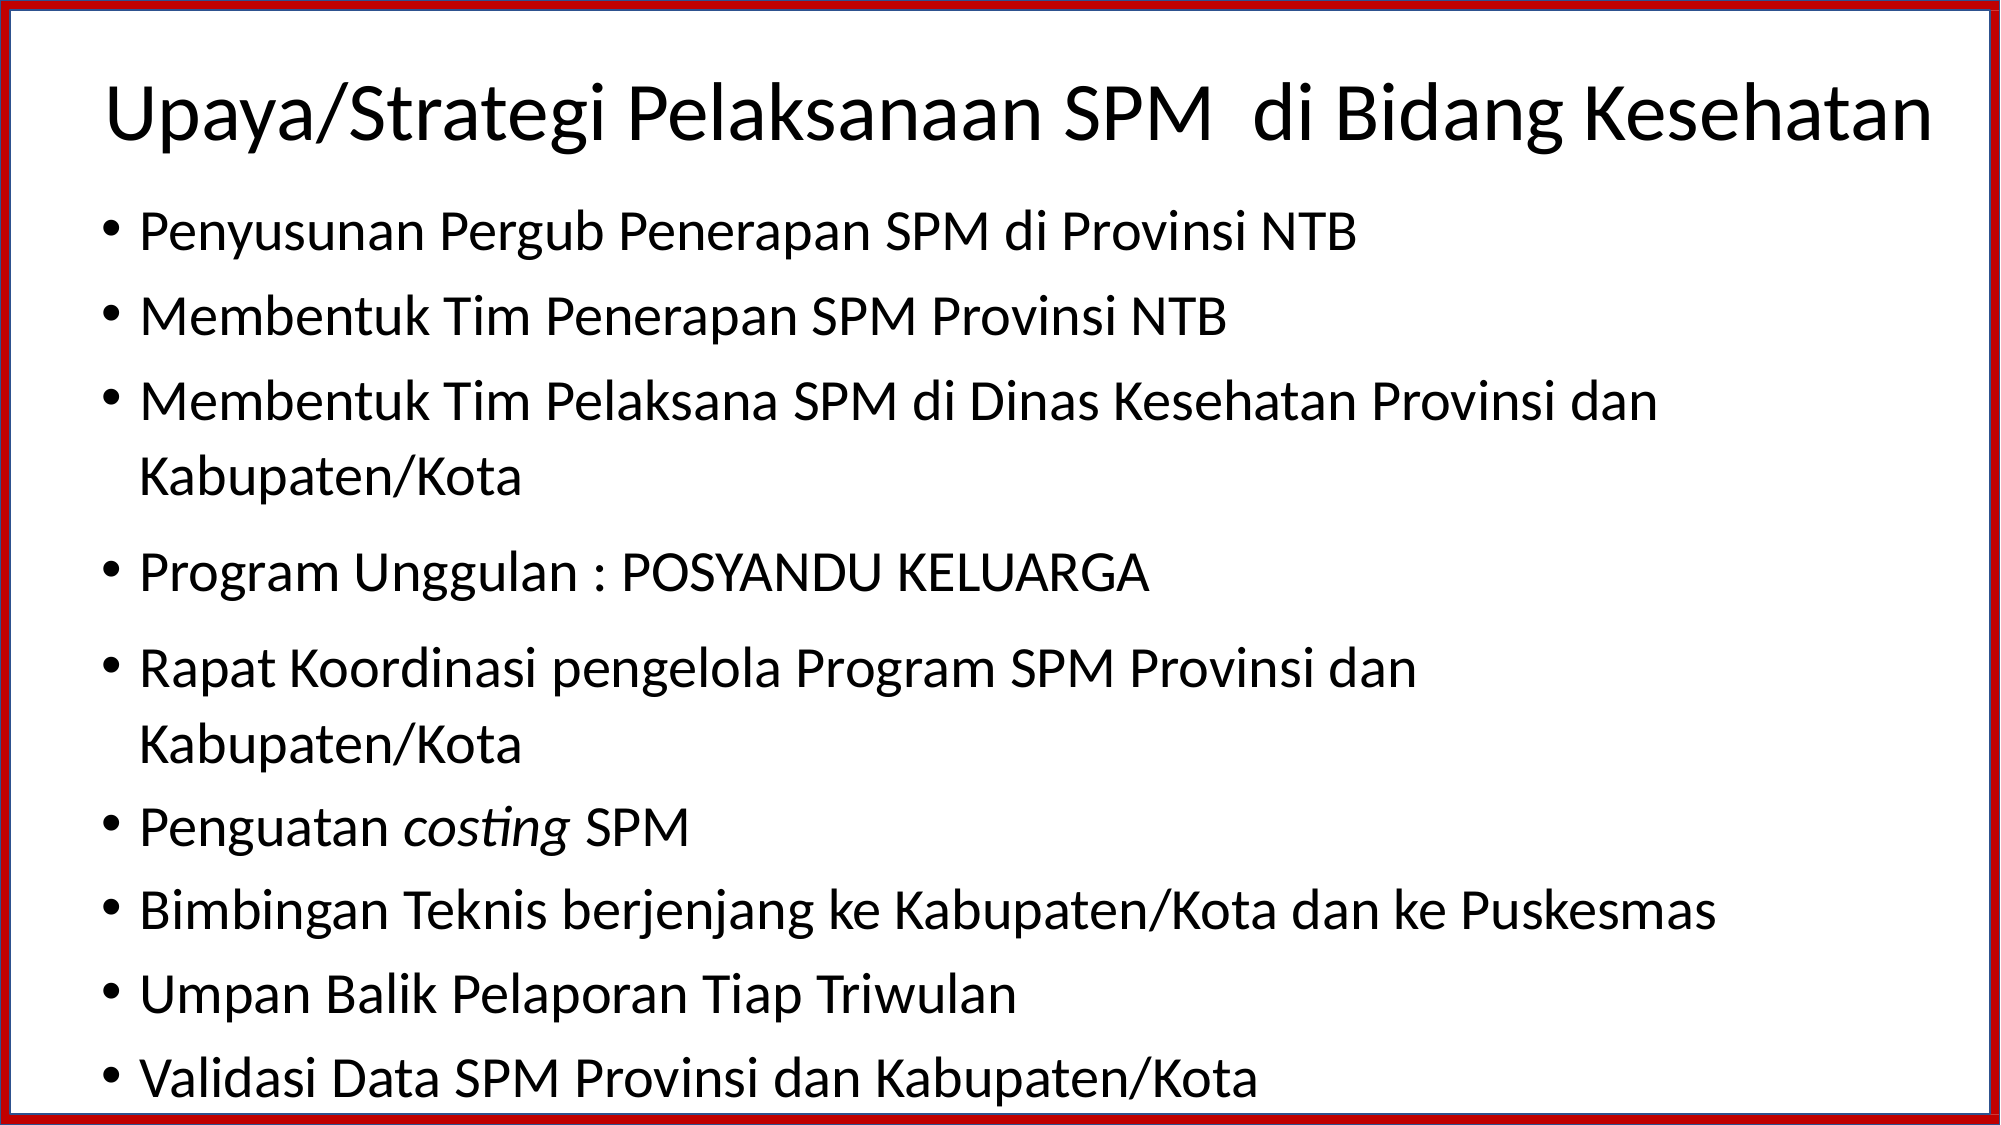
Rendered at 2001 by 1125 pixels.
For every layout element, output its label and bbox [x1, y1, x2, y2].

text_box [0, 0, 2000, 1125]
